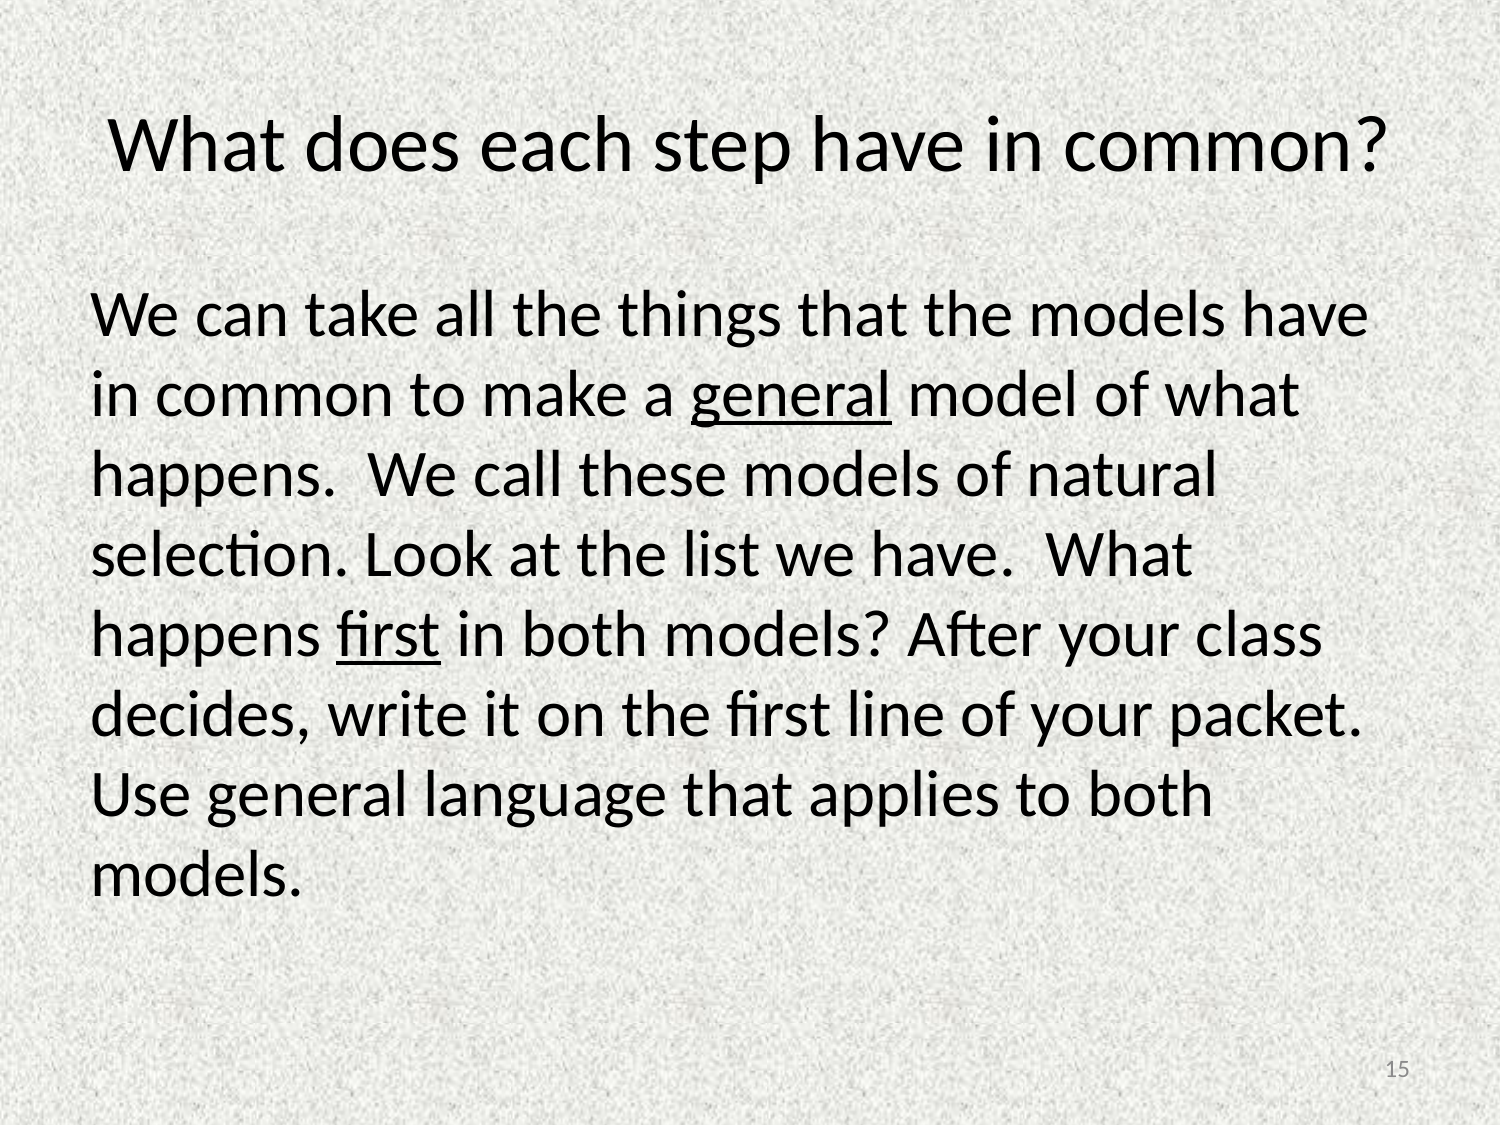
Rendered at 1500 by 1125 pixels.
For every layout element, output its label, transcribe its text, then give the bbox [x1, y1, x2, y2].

slide_number 15 [1074, 1037, 1425, 1098]
list We can take all the things that the models have in common to make a general model of what happens. We call these models of natural selection. Look at the list we have. What happens first in both models? After your class decides, write it on the first line of your packet. Use general language that applies to both models. [75, 262, 1425, 1005]
title What does each step have in common? [75, 45, 1425, 233]
picture [0, 0, 1500, 1125]
